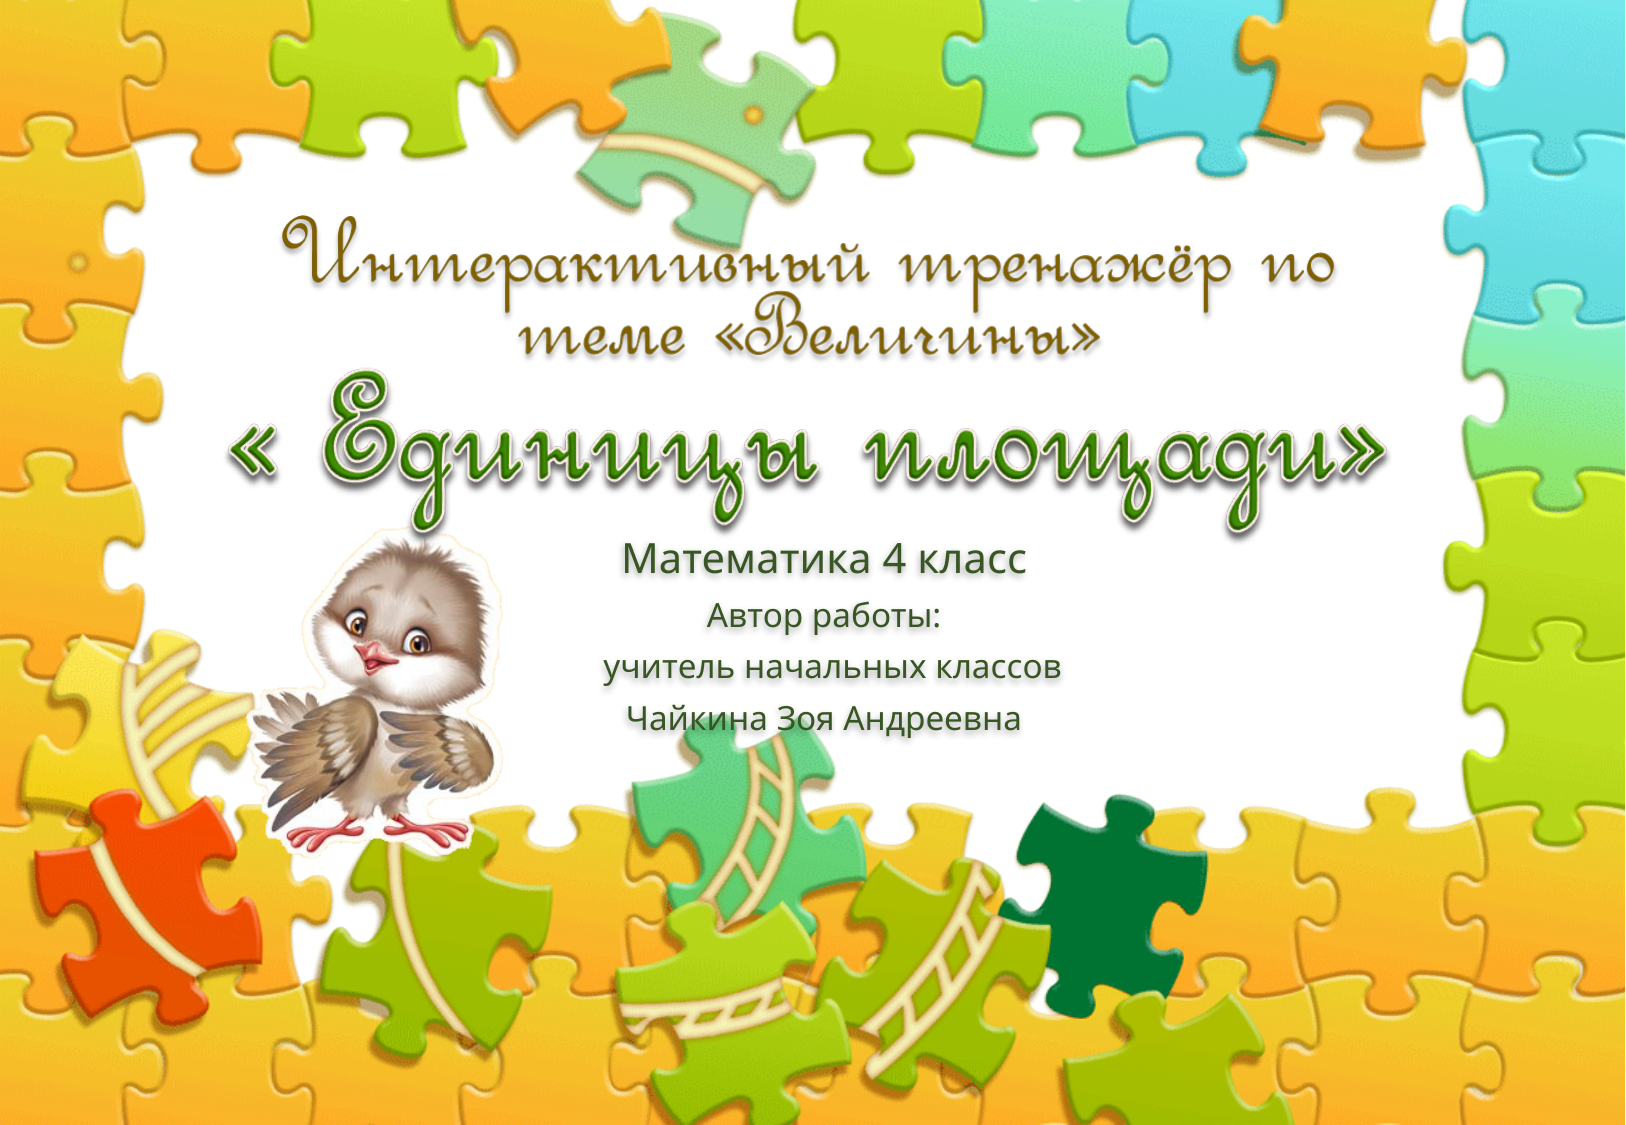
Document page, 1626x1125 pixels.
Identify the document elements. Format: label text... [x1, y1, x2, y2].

picture [0, 0, 1626, 1125]
subtitle Математика 4 класс Автор работы: учитель начальных классов Чайкина Зоя Андреевна [508, 545, 1209, 802]
